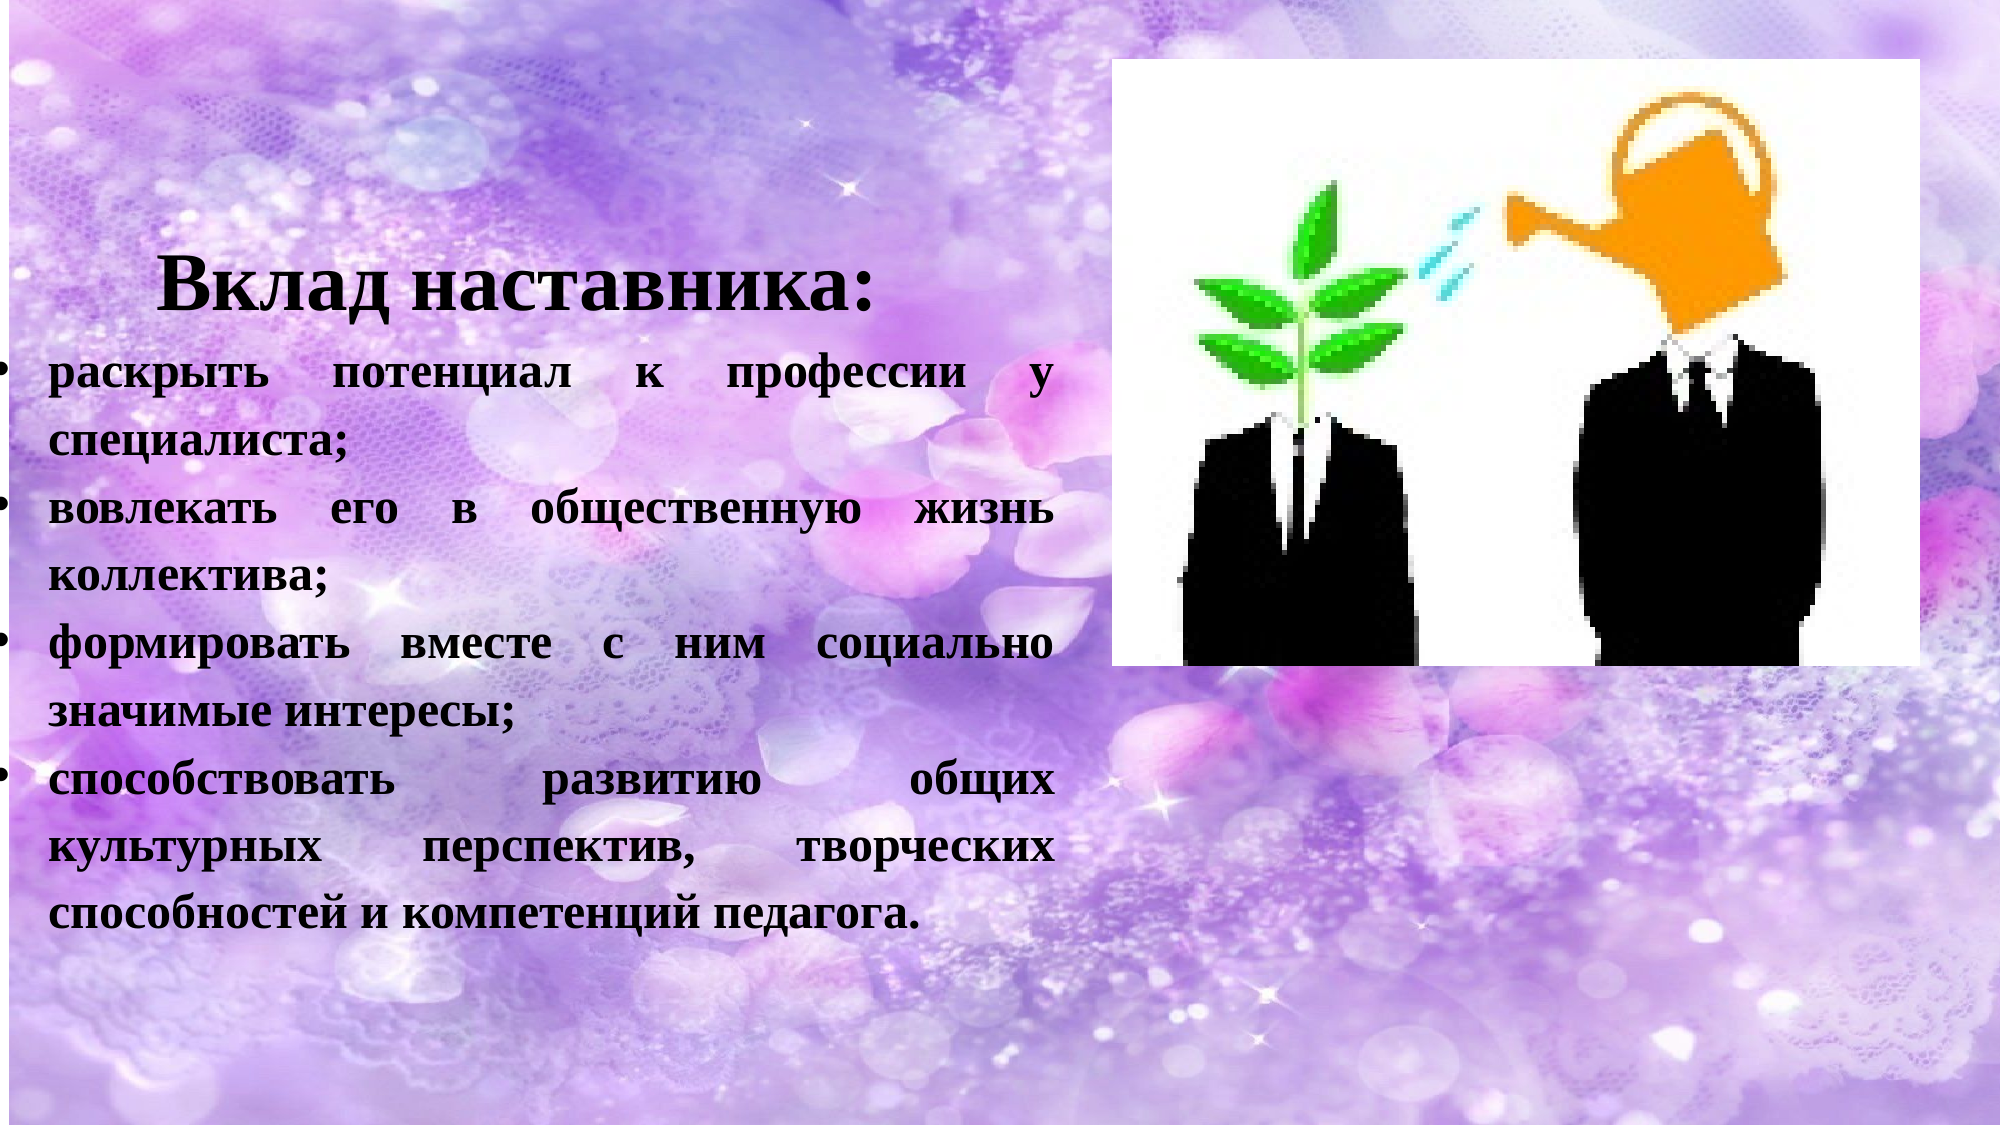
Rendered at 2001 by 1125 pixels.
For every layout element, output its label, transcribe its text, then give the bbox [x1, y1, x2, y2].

picture [9, 0, 2000, 1125]
text_box Вклад наставника: раскрыть потенциал к профессии у специалиста; вовлекать его в общественную жизнь коллектива; формировать вместе с ним социально значимые интересы; способствовать развитию общих культурных перспектив, творческих способностей и компетенций педагога. [0, 207, 9, 947]
